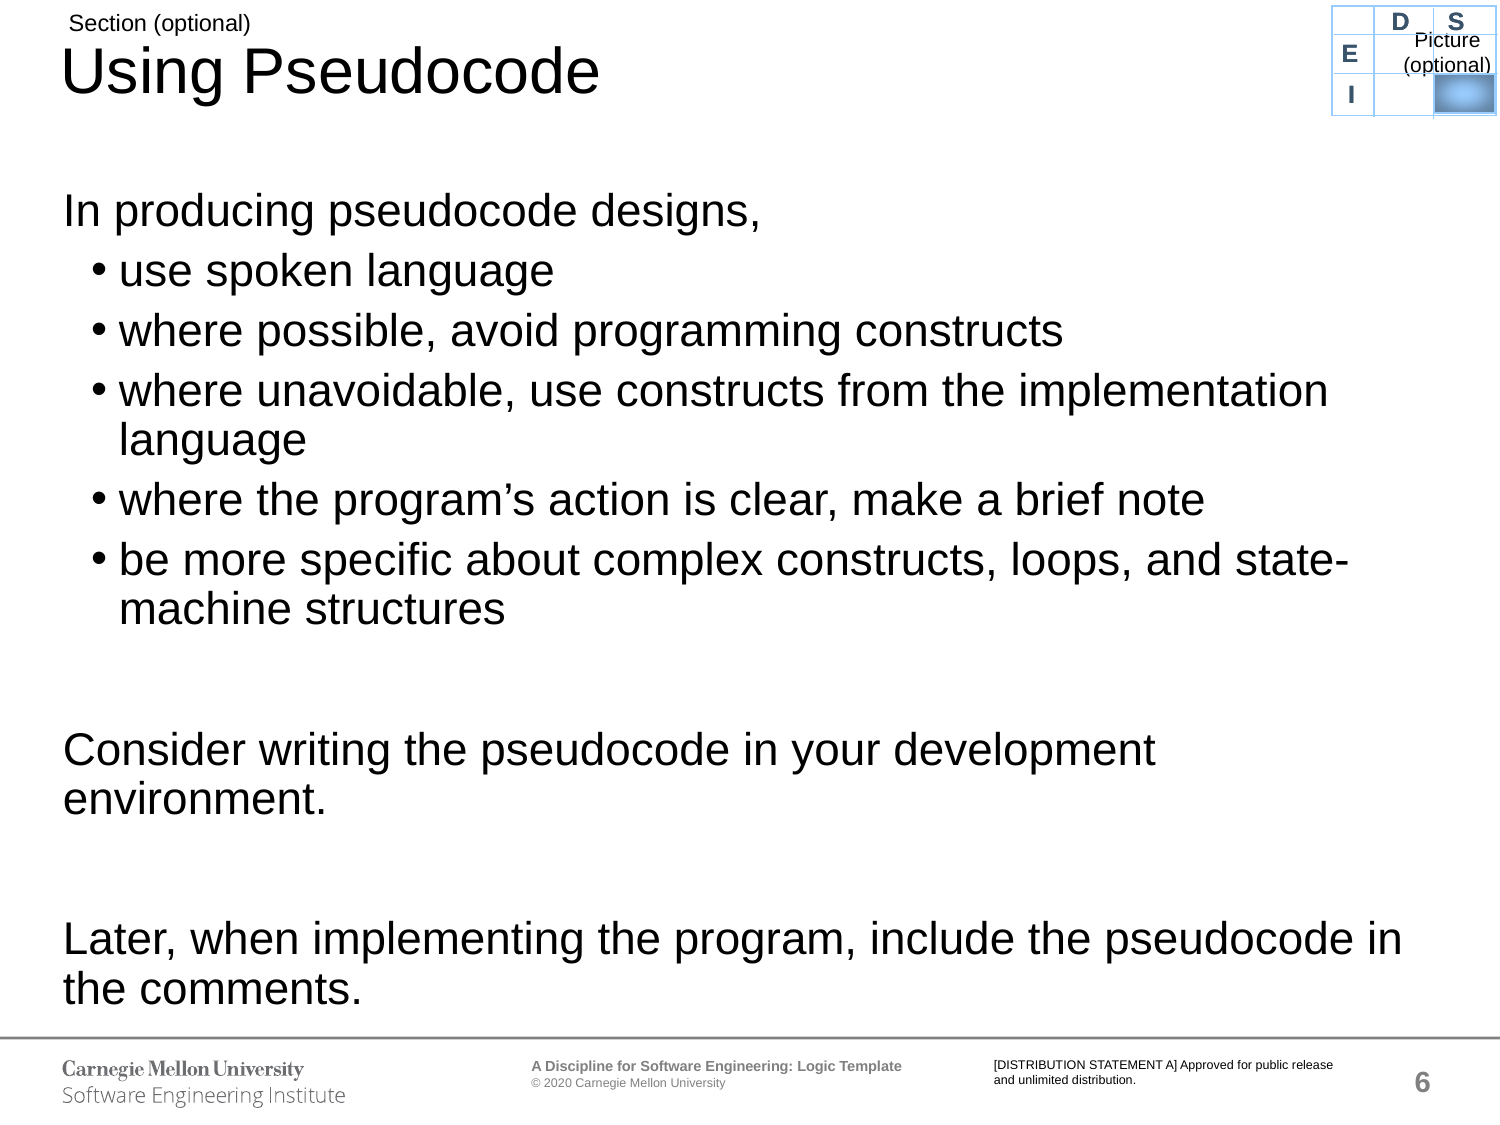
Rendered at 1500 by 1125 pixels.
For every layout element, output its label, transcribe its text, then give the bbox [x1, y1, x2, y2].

title Using Pseudocode [46, 34, 1047, 112]
list In producing pseudocode designs, use spoken language where possible, avoid programming constructs where unavoidable, use constructs from the implementation language where the program’s action is clear, make a brief note be more specific about complex constructs, loops, and state-machine structures Consider writing the pseudocode in your development environment. Later, when implementing the program, include the pseudocode in the comments. [49, 180, 1432, 743]
picture [1330, 0, 1500, 122]
